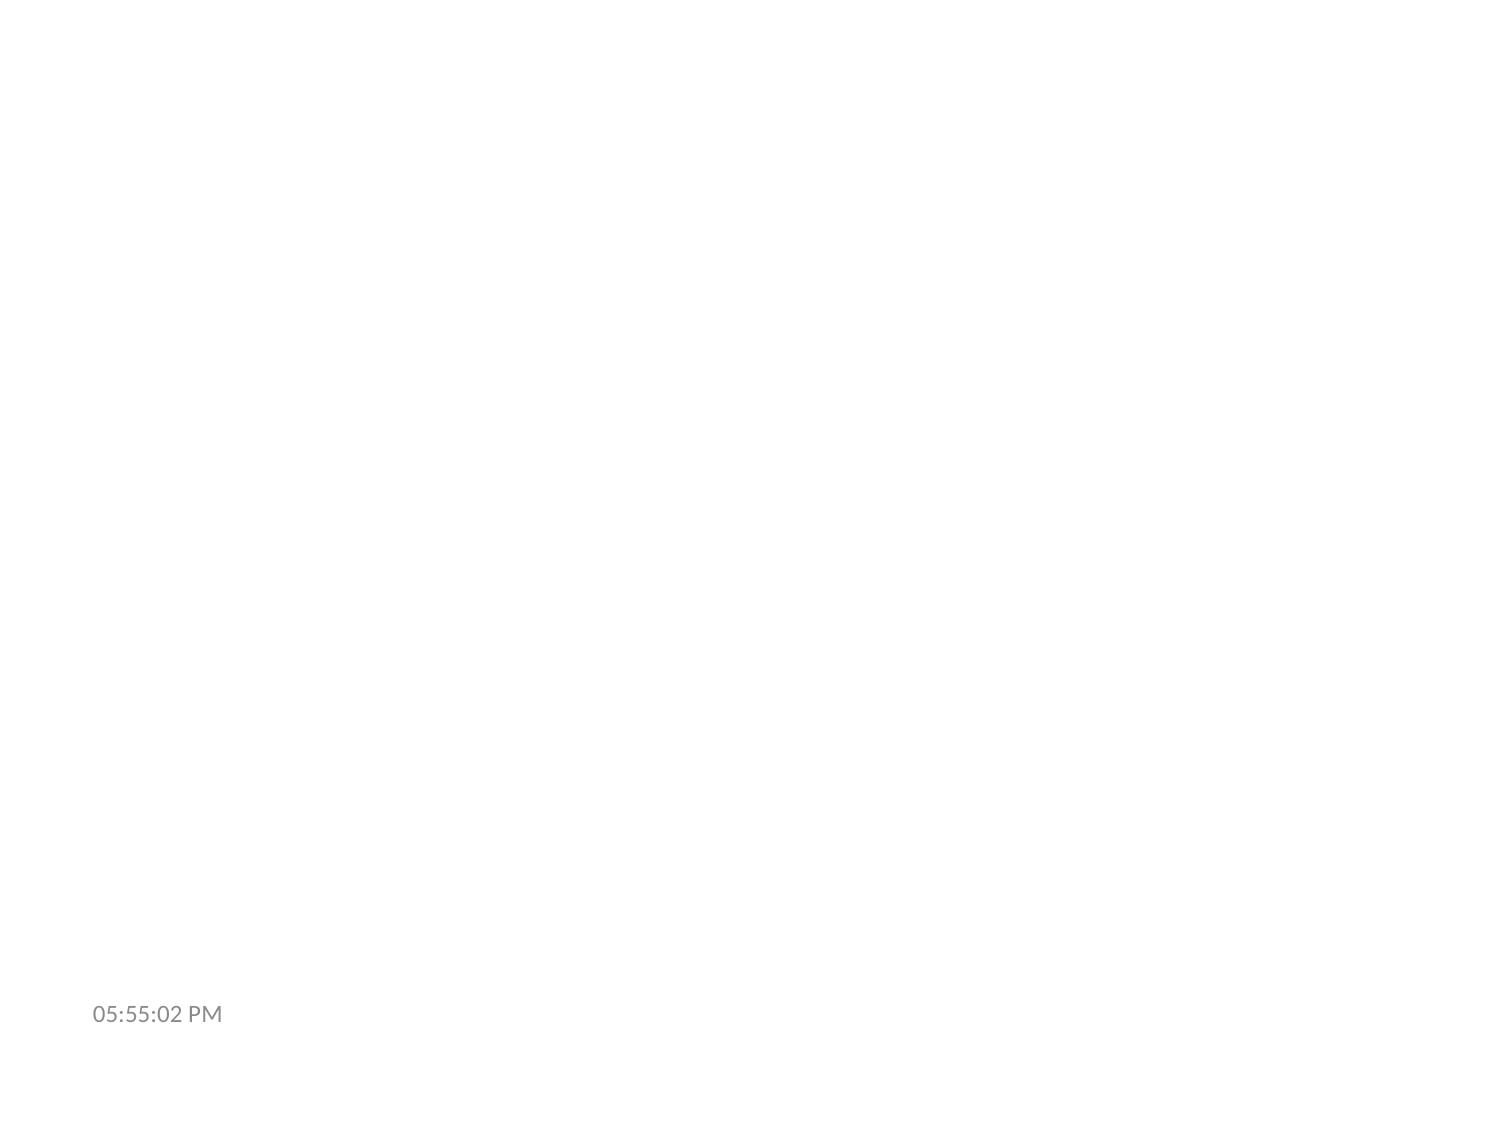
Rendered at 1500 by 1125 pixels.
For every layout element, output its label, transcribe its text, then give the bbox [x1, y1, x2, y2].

text_box 3:35:09 PM [77, 982, 428, 1043]
